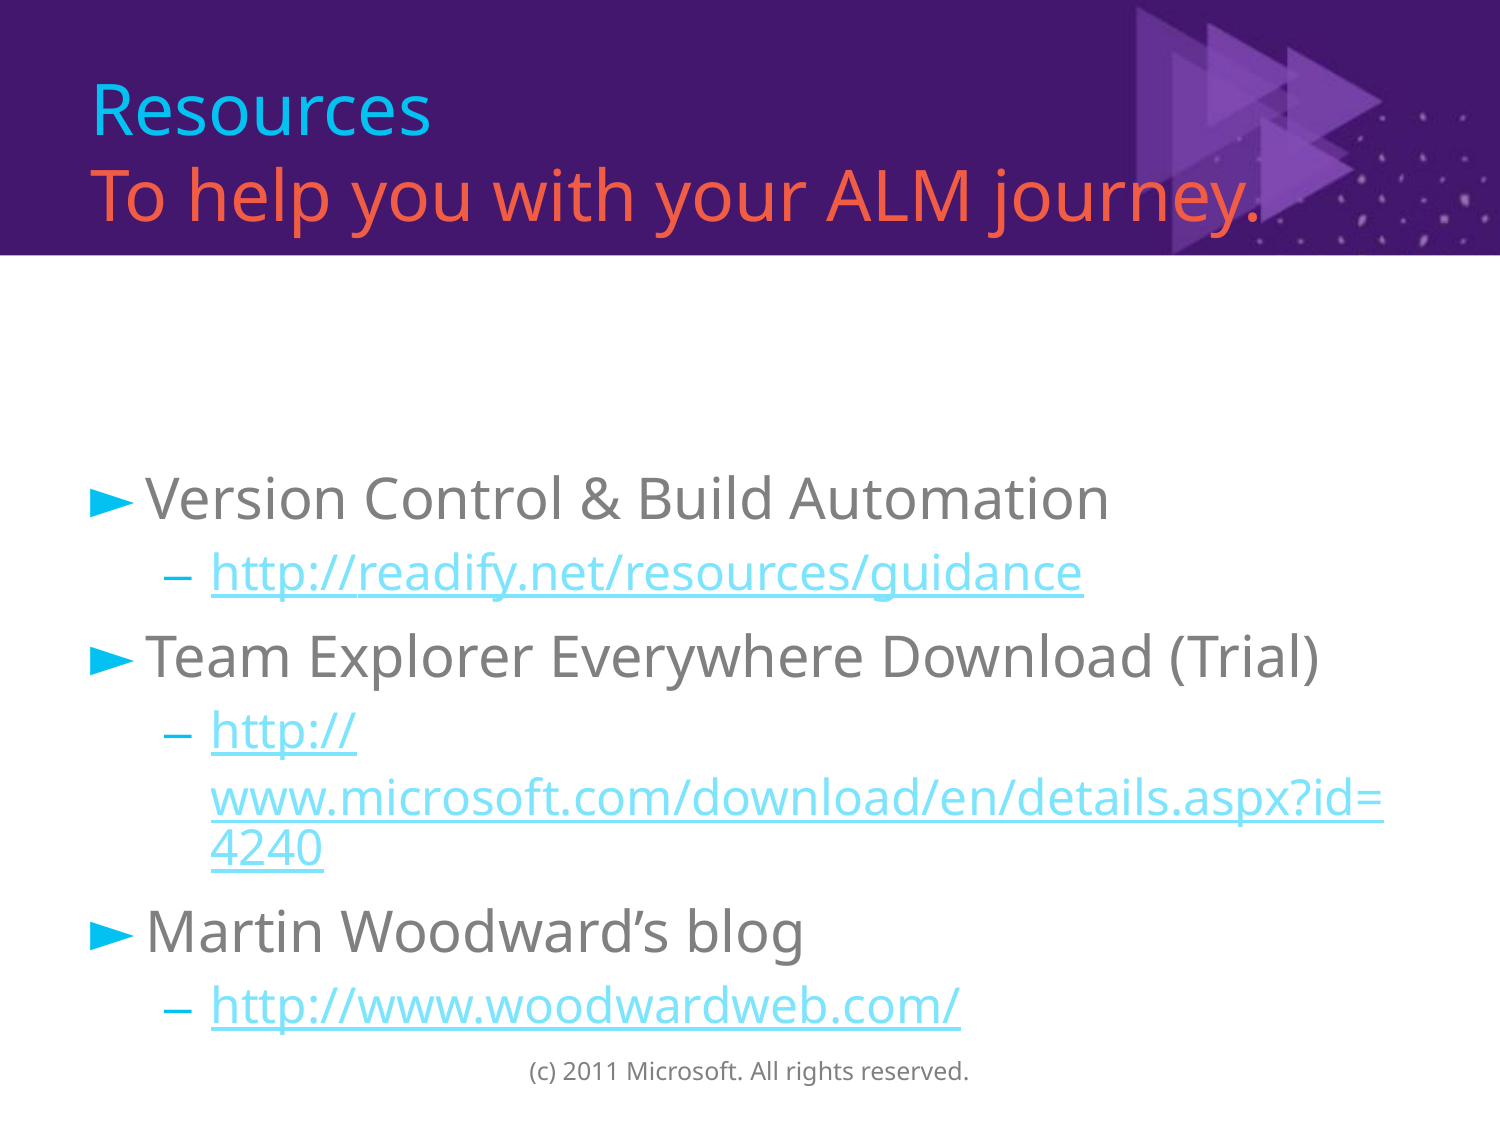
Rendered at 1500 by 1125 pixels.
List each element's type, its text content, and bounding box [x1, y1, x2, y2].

picture [0, 0, 1500, 255]
list Version Control & Build Automation http://readify.net/resources/guidance Team Explorer Everywhere Download (Trial) http://www.microsoft.com/download/en/details.aspx?id=4240 Martin Woodward’s blog http://www.woodwardweb.com/ [75, 373, 1425, 1005]
footer (c) 2011 Microsoft. All rights reserved. [512, 1042, 988, 1103]
title Resources To help you with your ALM journey. [75, 56, 1425, 244]
